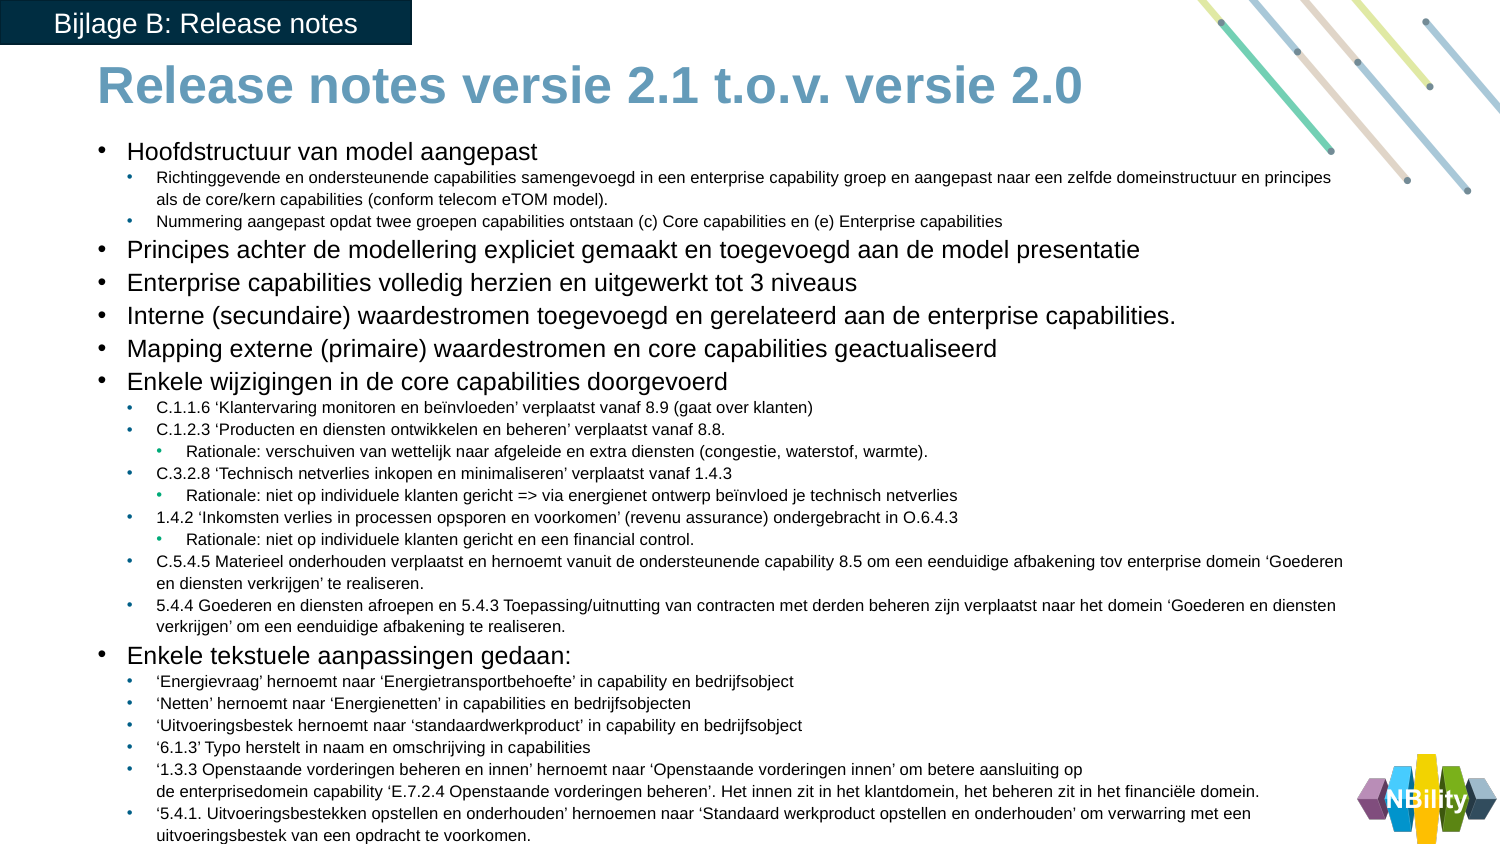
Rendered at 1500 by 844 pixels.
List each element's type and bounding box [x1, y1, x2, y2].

text_box [0, 0, 1500, 844]
list [97, 132, 1351, 844]
title [97, 55, 1279, 132]
picture [1357, 754, 1499, 844]
text_box [0, 0, 412, 45]
